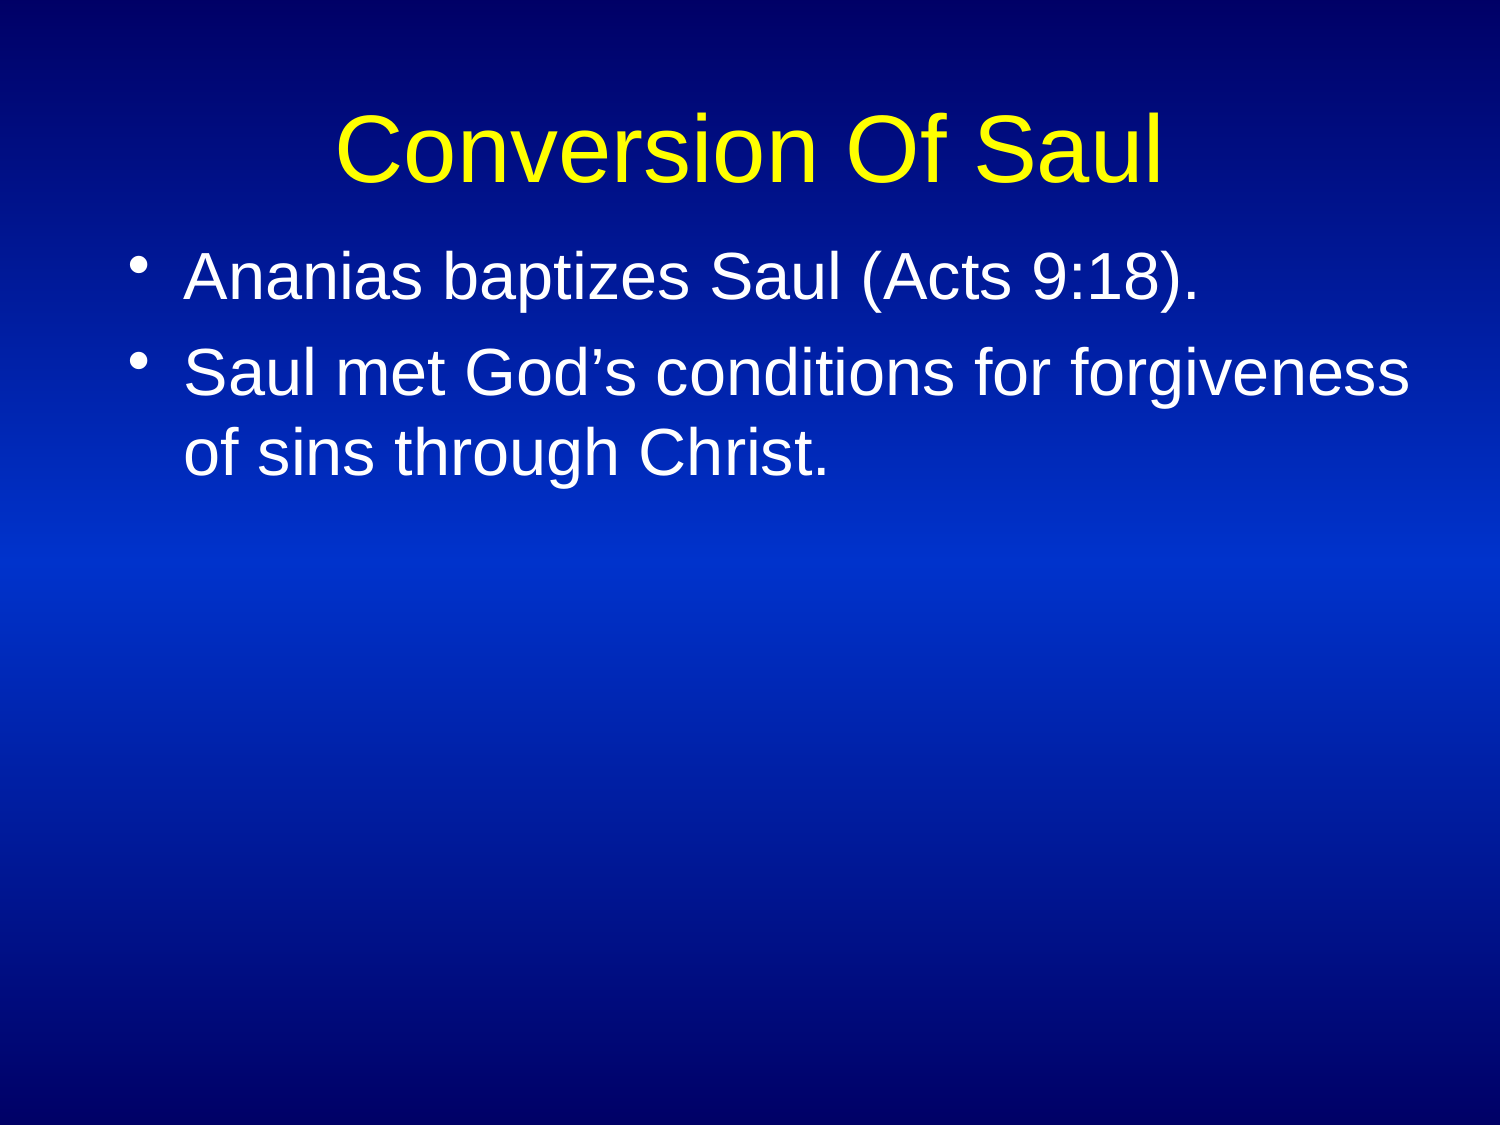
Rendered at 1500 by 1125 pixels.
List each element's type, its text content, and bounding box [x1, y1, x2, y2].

list Ananias baptizes Saul (Acts 9:18). Saul met God’s conditions for forgiveness of sins through Christ. [112, 224, 1463, 800]
title Conversion Of Saul [37, 50, 1463, 238]
